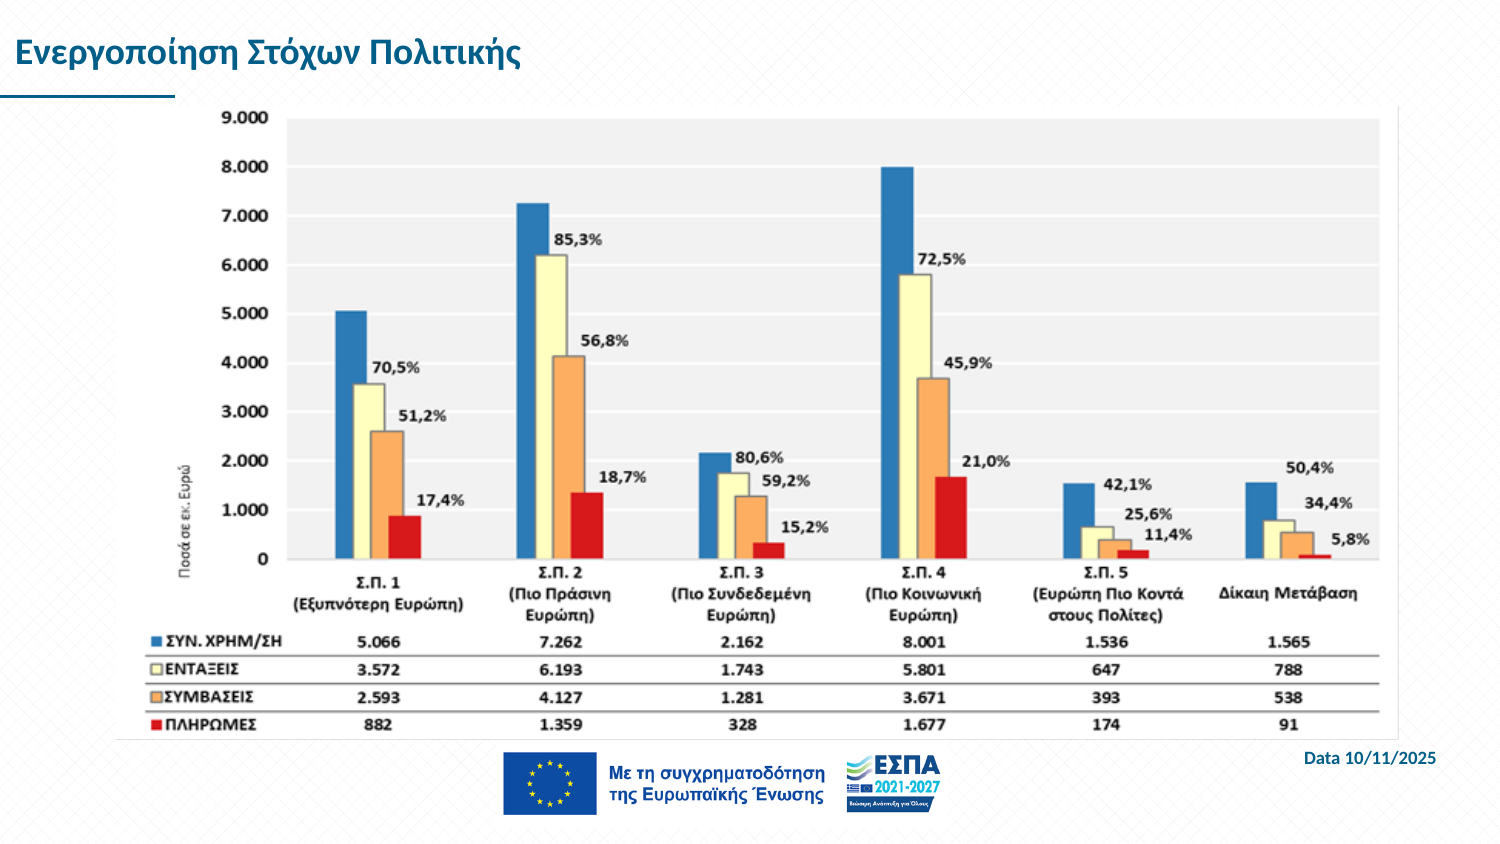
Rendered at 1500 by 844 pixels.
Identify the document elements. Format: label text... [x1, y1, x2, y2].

picture [115, 106, 1400, 830]
text_box Data 10/11/2025 [1289, 718, 1466, 796]
text_box Ενεργοποίηση Στόχων Πολιτικής [0, 2, 812, 97]
